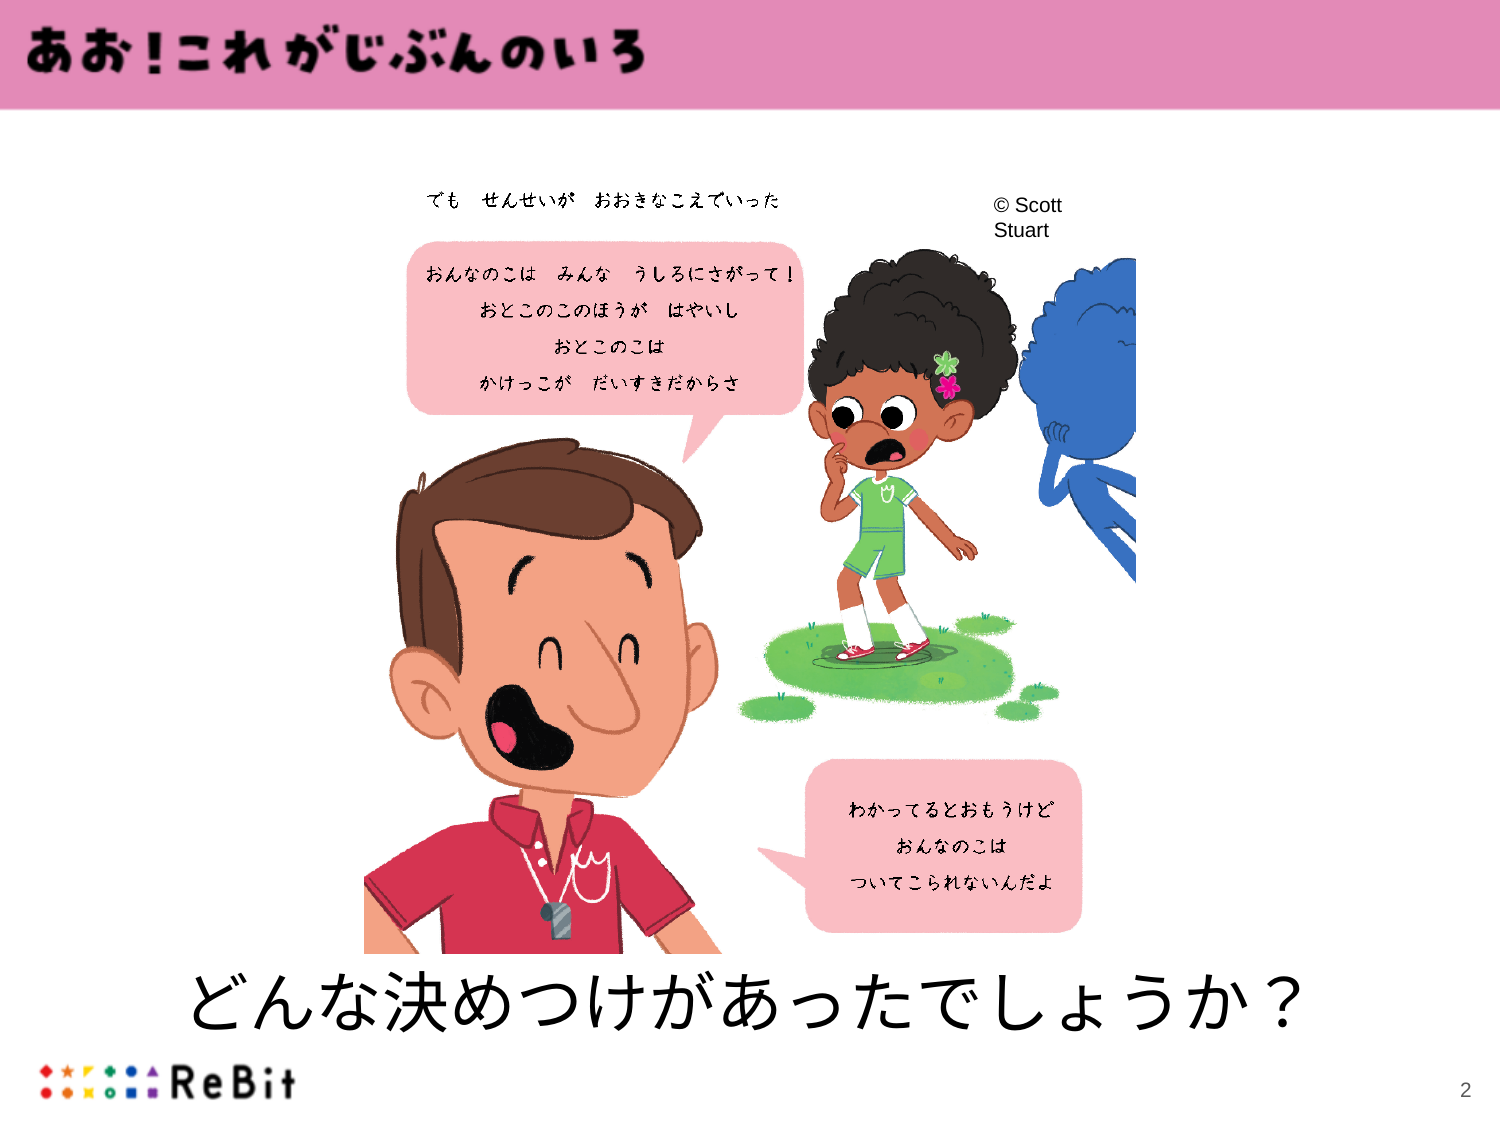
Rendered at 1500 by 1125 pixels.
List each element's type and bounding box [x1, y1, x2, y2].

picture [0, 0, 1500, 1125]
text_box [364, 134, 1136, 954]
